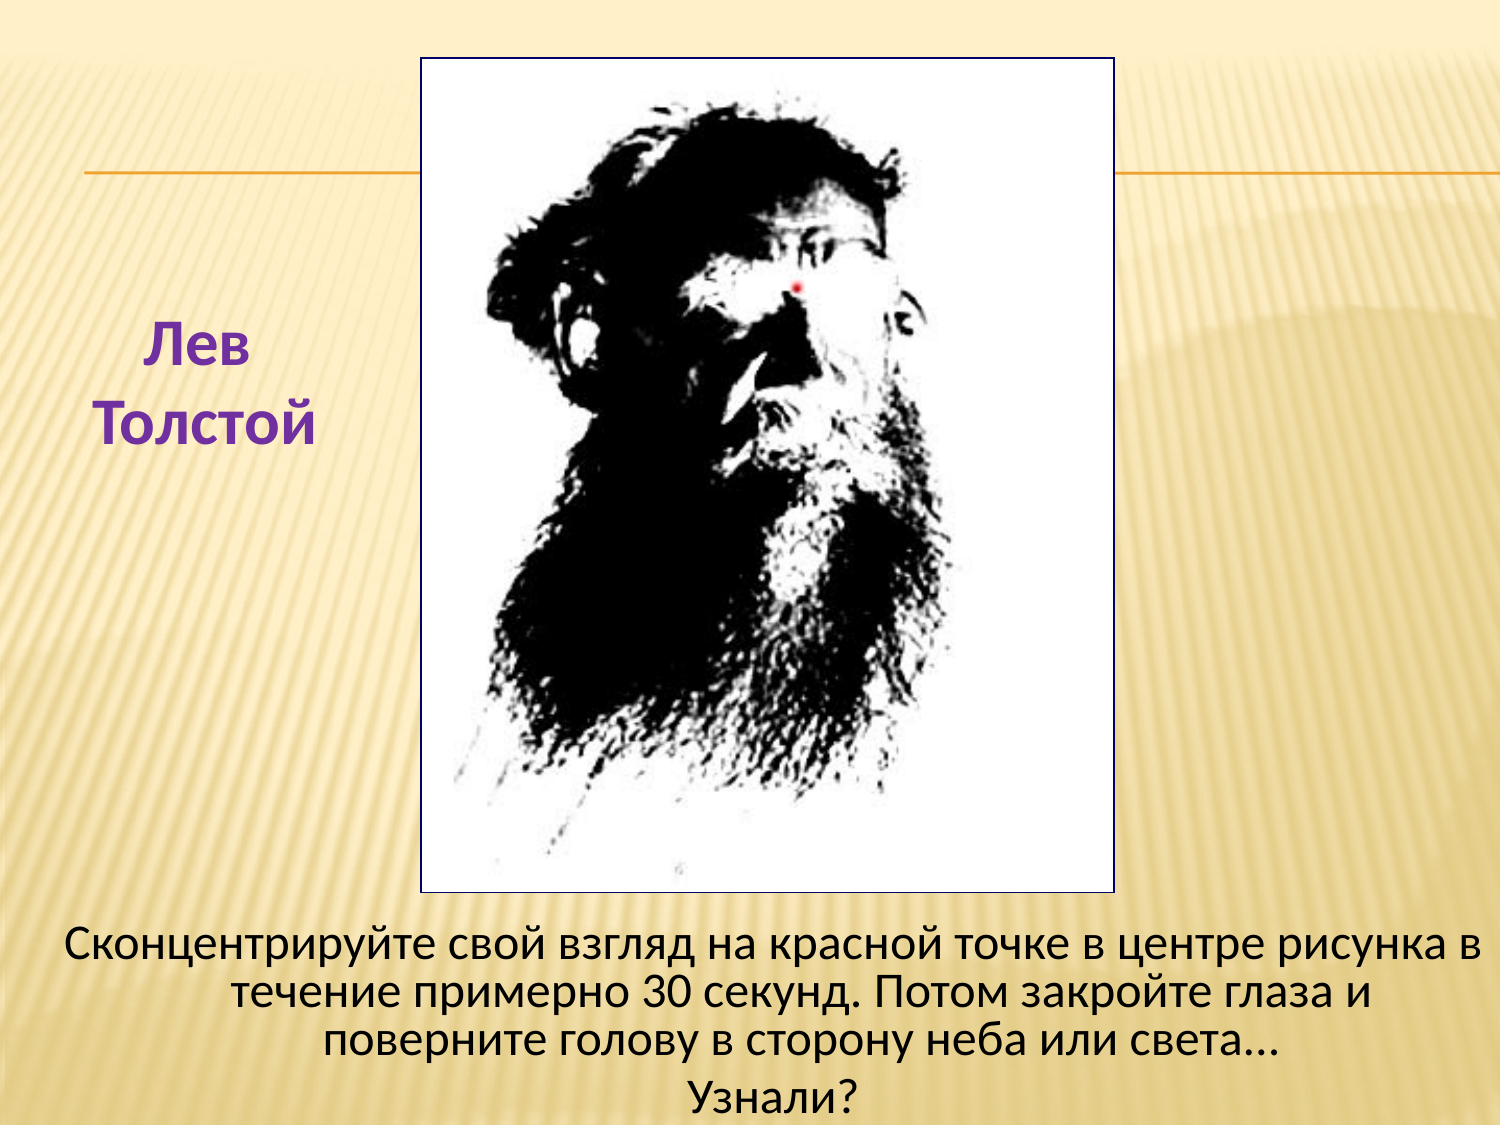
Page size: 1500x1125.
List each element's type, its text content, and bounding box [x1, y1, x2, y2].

text_box Лев Толстой [77, 290, 333, 466]
picture [421, 58, 1114, 893]
list Сконцентрируйте свой взгляд на красной точке в центре рисунка в течение примерно 30 секунд. Потом закройте глаза и поверните голову в сторону неба или света... Узнали? [47, 914, 1500, 1090]
